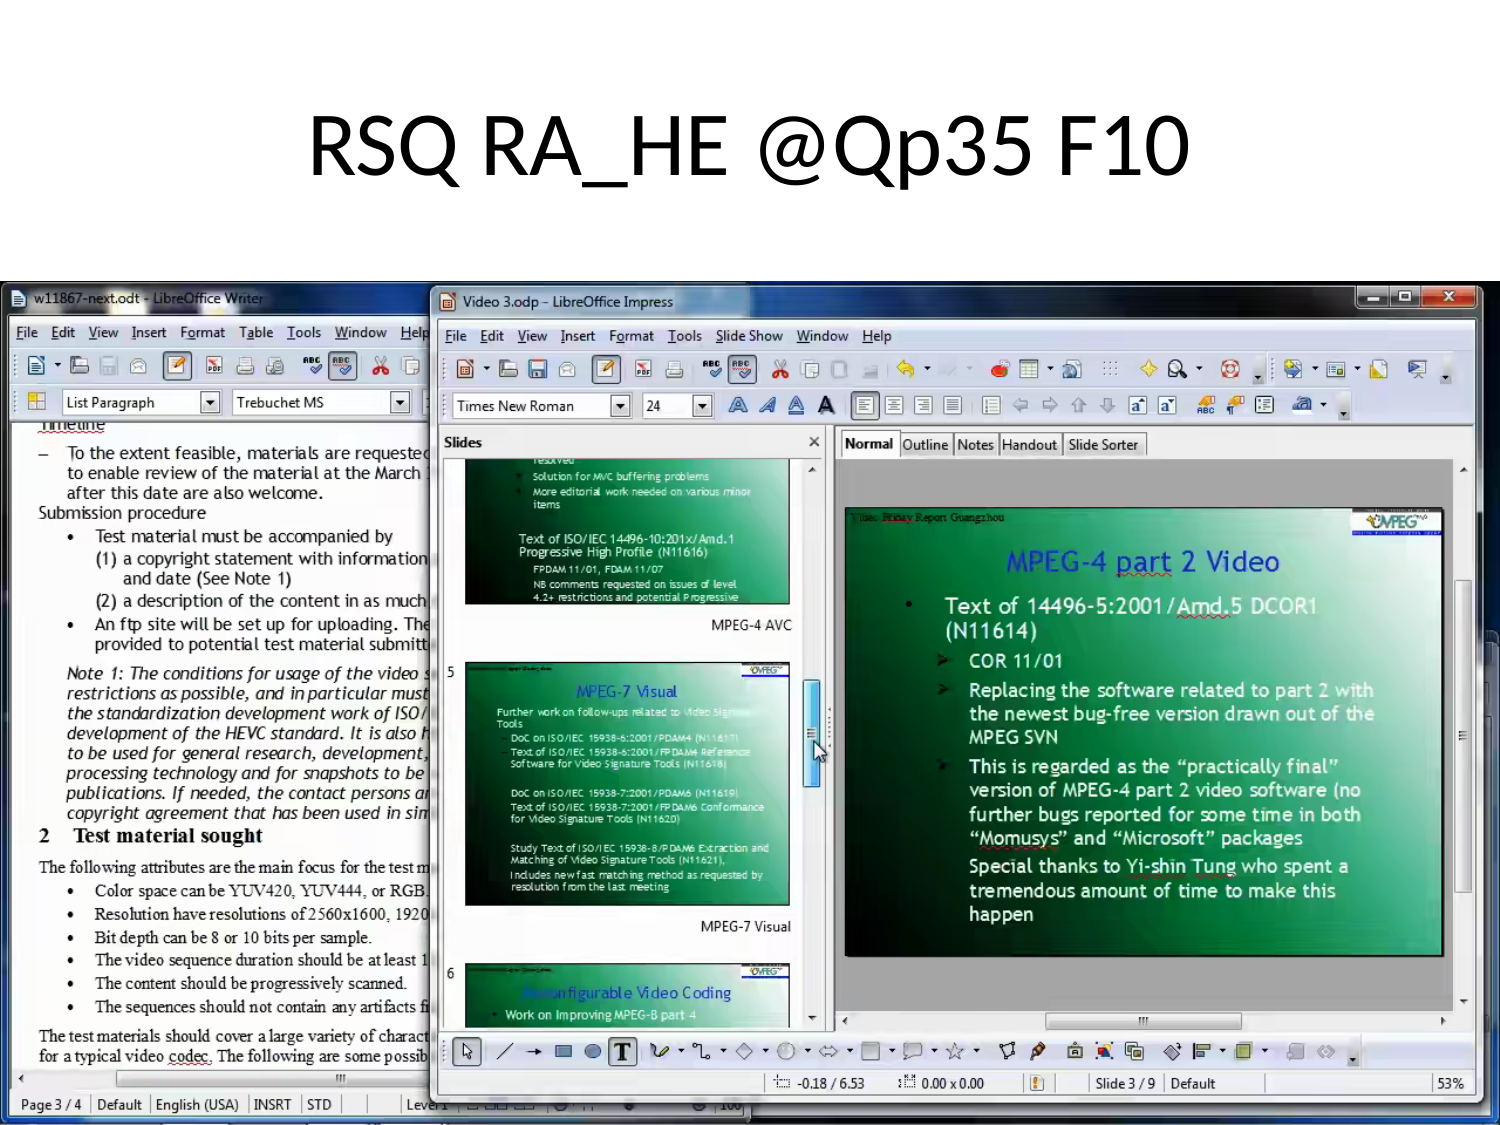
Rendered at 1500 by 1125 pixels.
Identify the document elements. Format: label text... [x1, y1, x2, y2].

title RSQ RA_HE @Qp35 F10 [75, 45, 1425, 233]
picture [0, 280, 1500, 1125]
